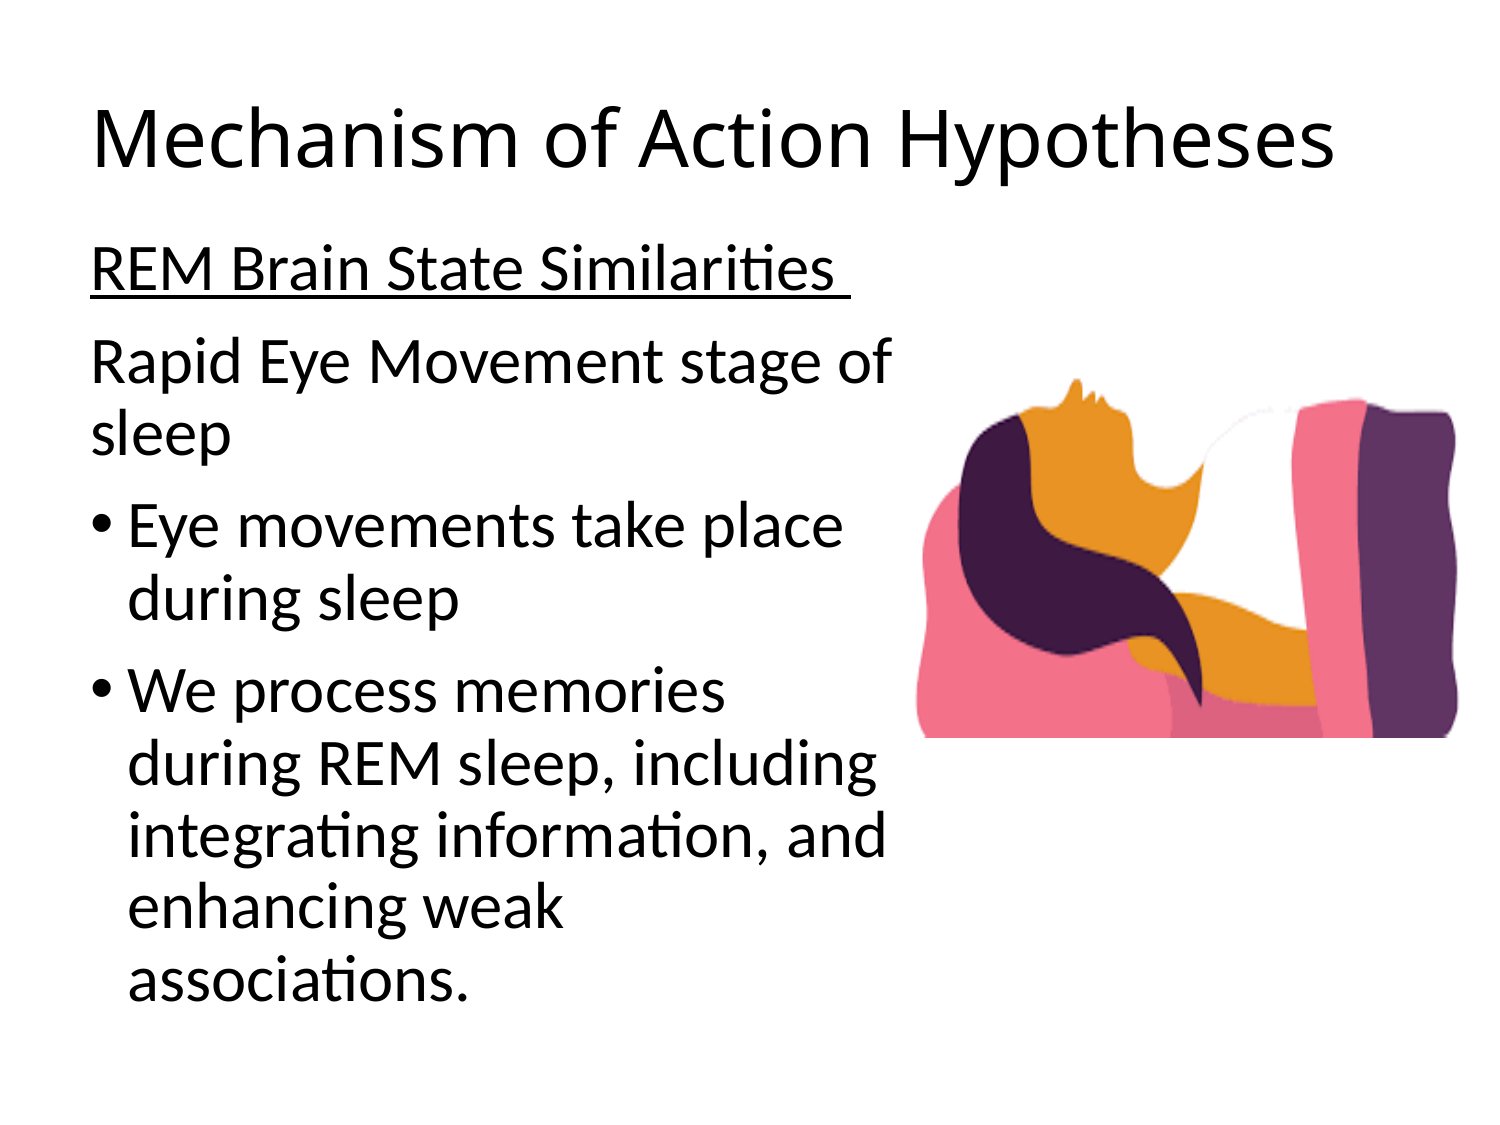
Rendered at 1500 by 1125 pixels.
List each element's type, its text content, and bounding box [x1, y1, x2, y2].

title Mechanism of Action Hypotheses [75, 57, 1425, 224]
list REM Brain State Similarities Rapid Eye Movement stage of sleep Eye movements take place during sleep We process memories during REM sleep, including integrating information, and enhancing weak associations. [75, 224, 913, 1100]
picture [912, 224, 1463, 738]
